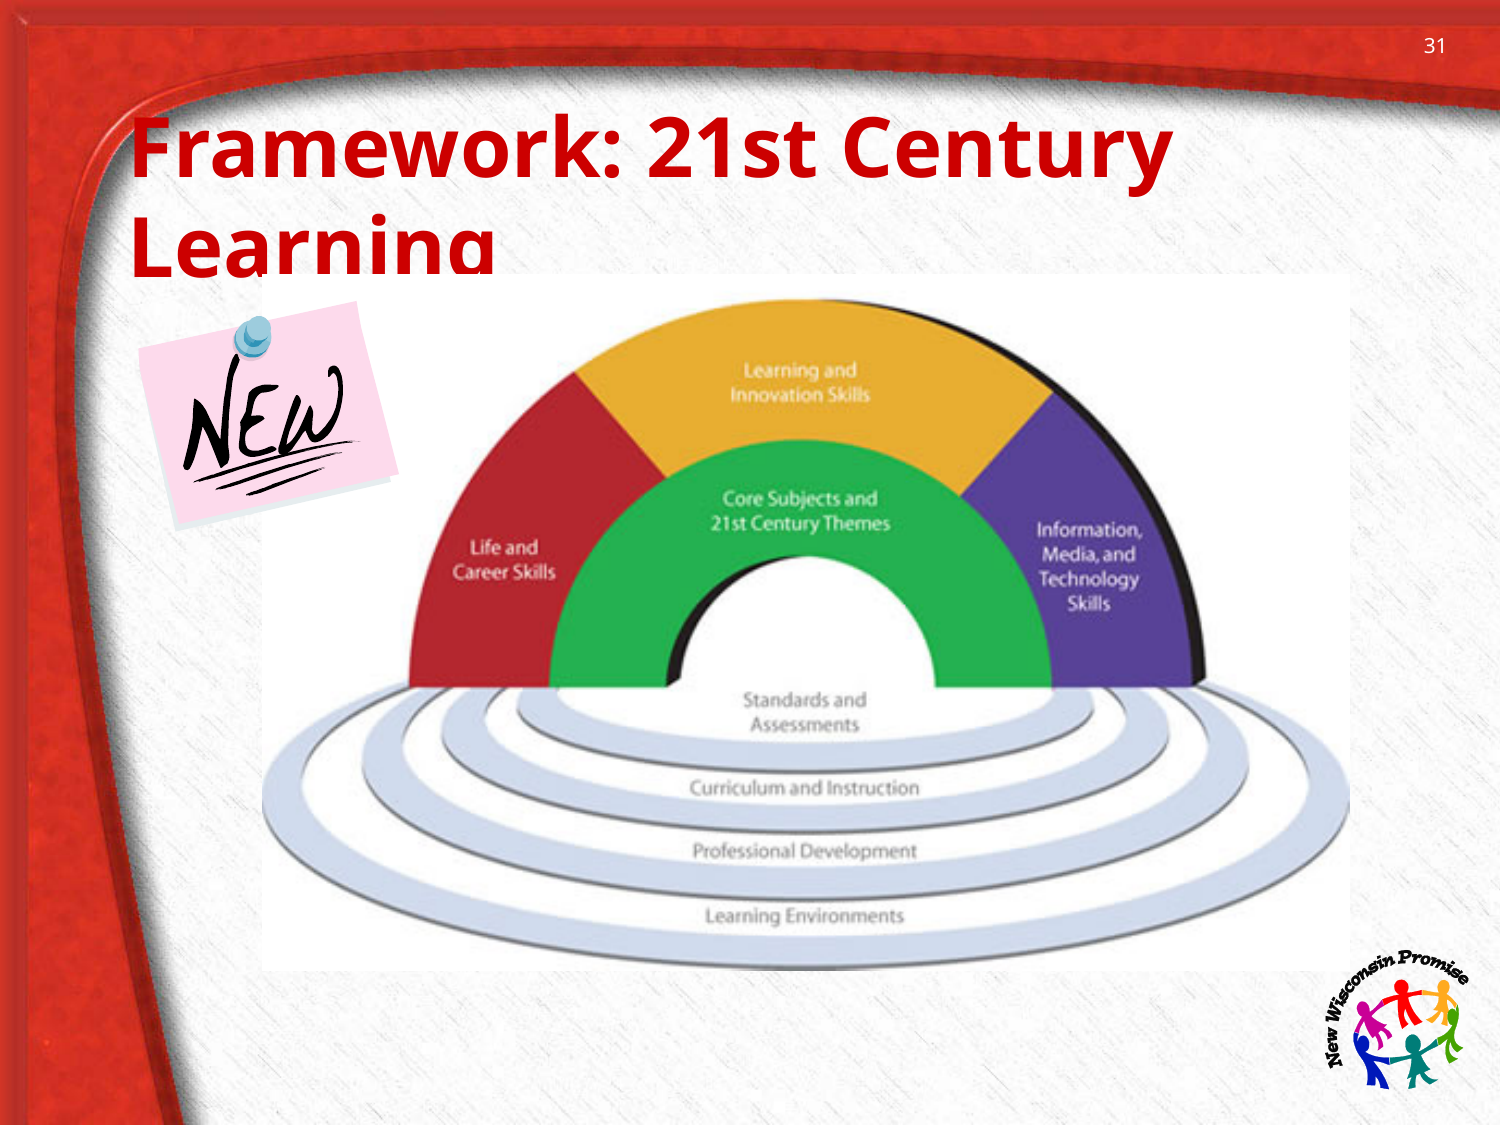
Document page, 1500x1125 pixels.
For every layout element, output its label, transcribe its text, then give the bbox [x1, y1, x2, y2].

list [262, 274, 1351, 972]
slide_number 31 [1399, 24, 1463, 99]
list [137, 299, 401, 533]
title Framework: 21st Century Learning [112, 99, 1476, 288]
picture [0, 0, 1500, 1125]
